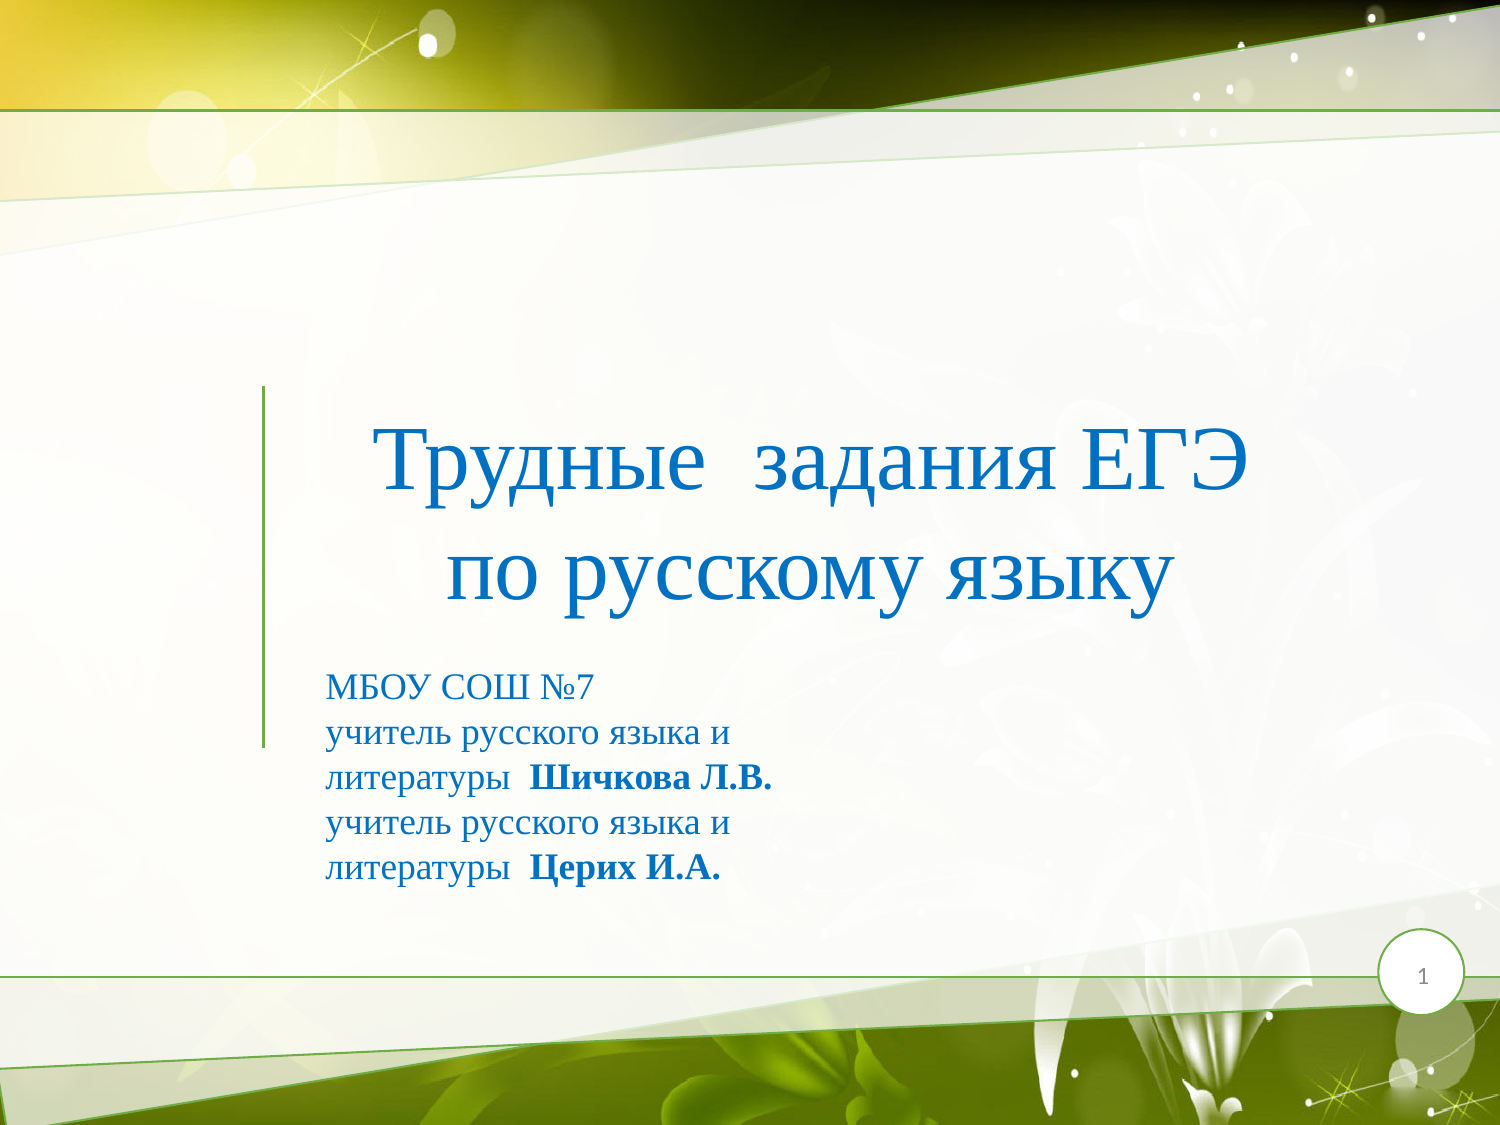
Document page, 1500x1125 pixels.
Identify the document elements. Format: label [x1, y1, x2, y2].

picture [0, 0, 1500, 109]
text_box [0, 112, 1500, 1031]
picture [65, 1031, 1500, 1125]
picture [0, 1101, 4, 1125]
